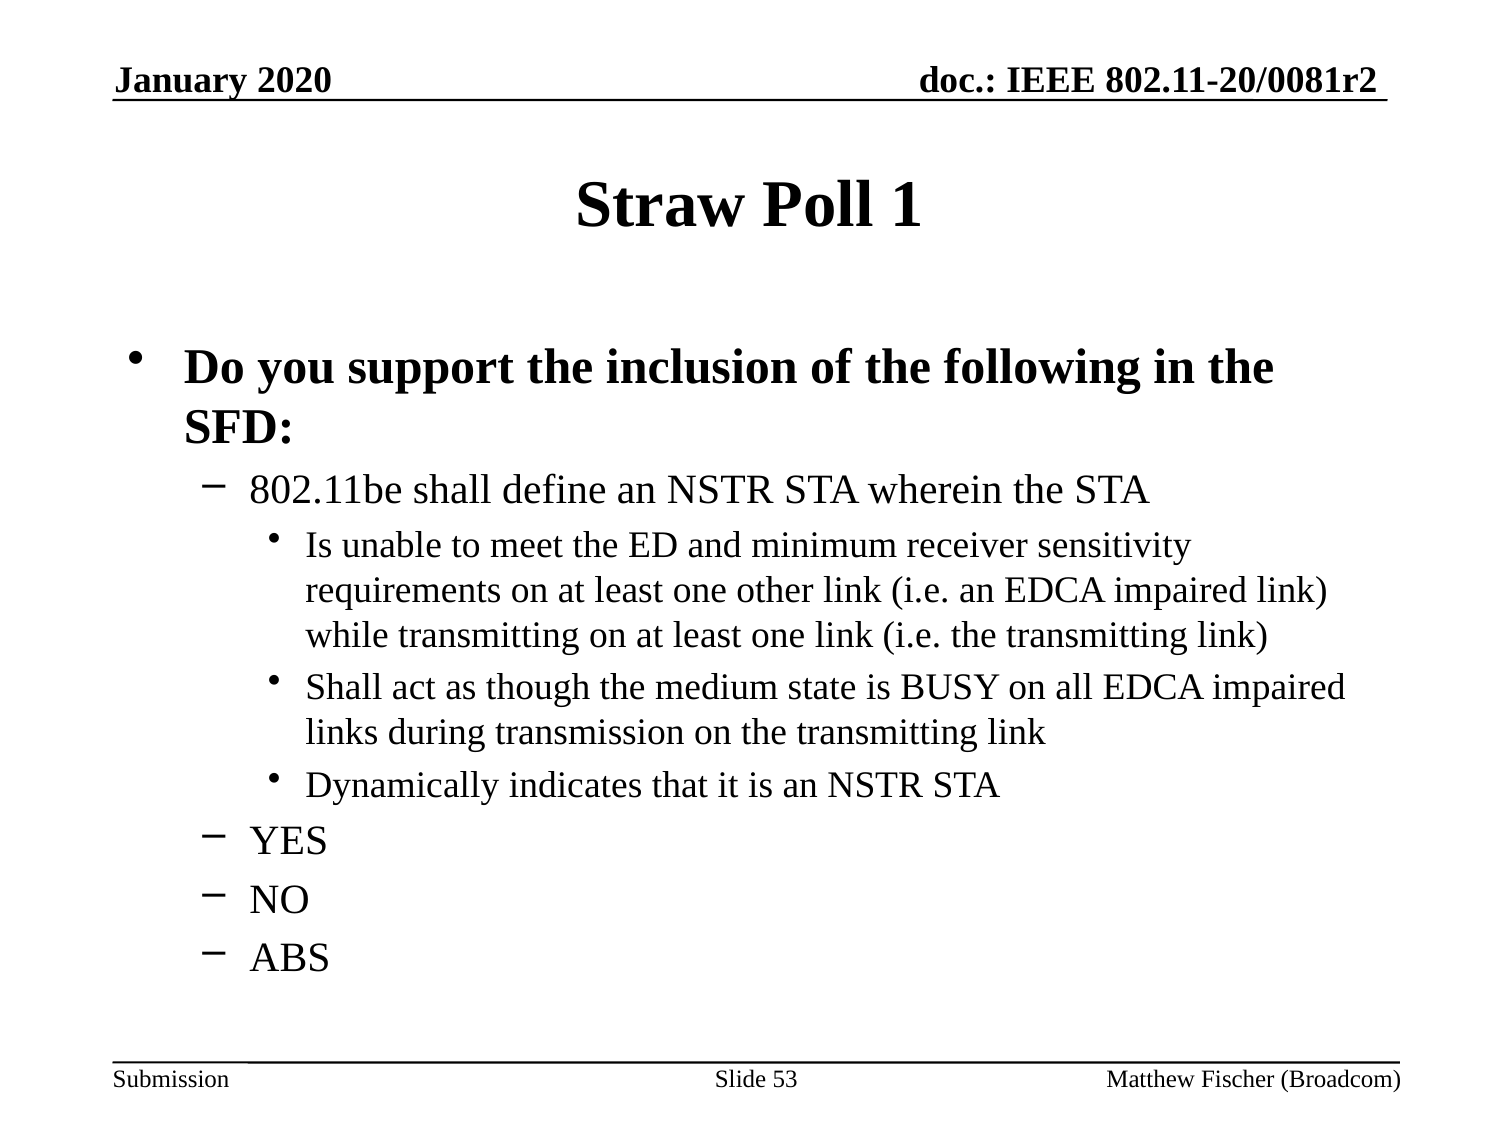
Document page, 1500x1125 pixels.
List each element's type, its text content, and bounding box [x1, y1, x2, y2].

title Straw Poll 1 [112, 112, 1388, 288]
list Do you support the inclusion of the following in the SFD: 802.11be shall define an NSTR STA wherein the STA Is unable to meet the ED and minimum receiver sensitivity requirements on at least one other link (i.e. an EDCA impaired link) while transmitting on at least one link (i.e. the transmitting link) Shall act as though the medium state is BUSY on all EDCA impaired links during transmission on the transmitting link Dynamically indicates that it is an NSTR STA YES NO ABS [112, 326, 1388, 1002]
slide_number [114, 54, 335, 101]
footer Matthew Fischer (Broadcom) [1102, 1061, 1402, 1093]
slide_number Slide 53 [712, 1061, 800, 1093]
